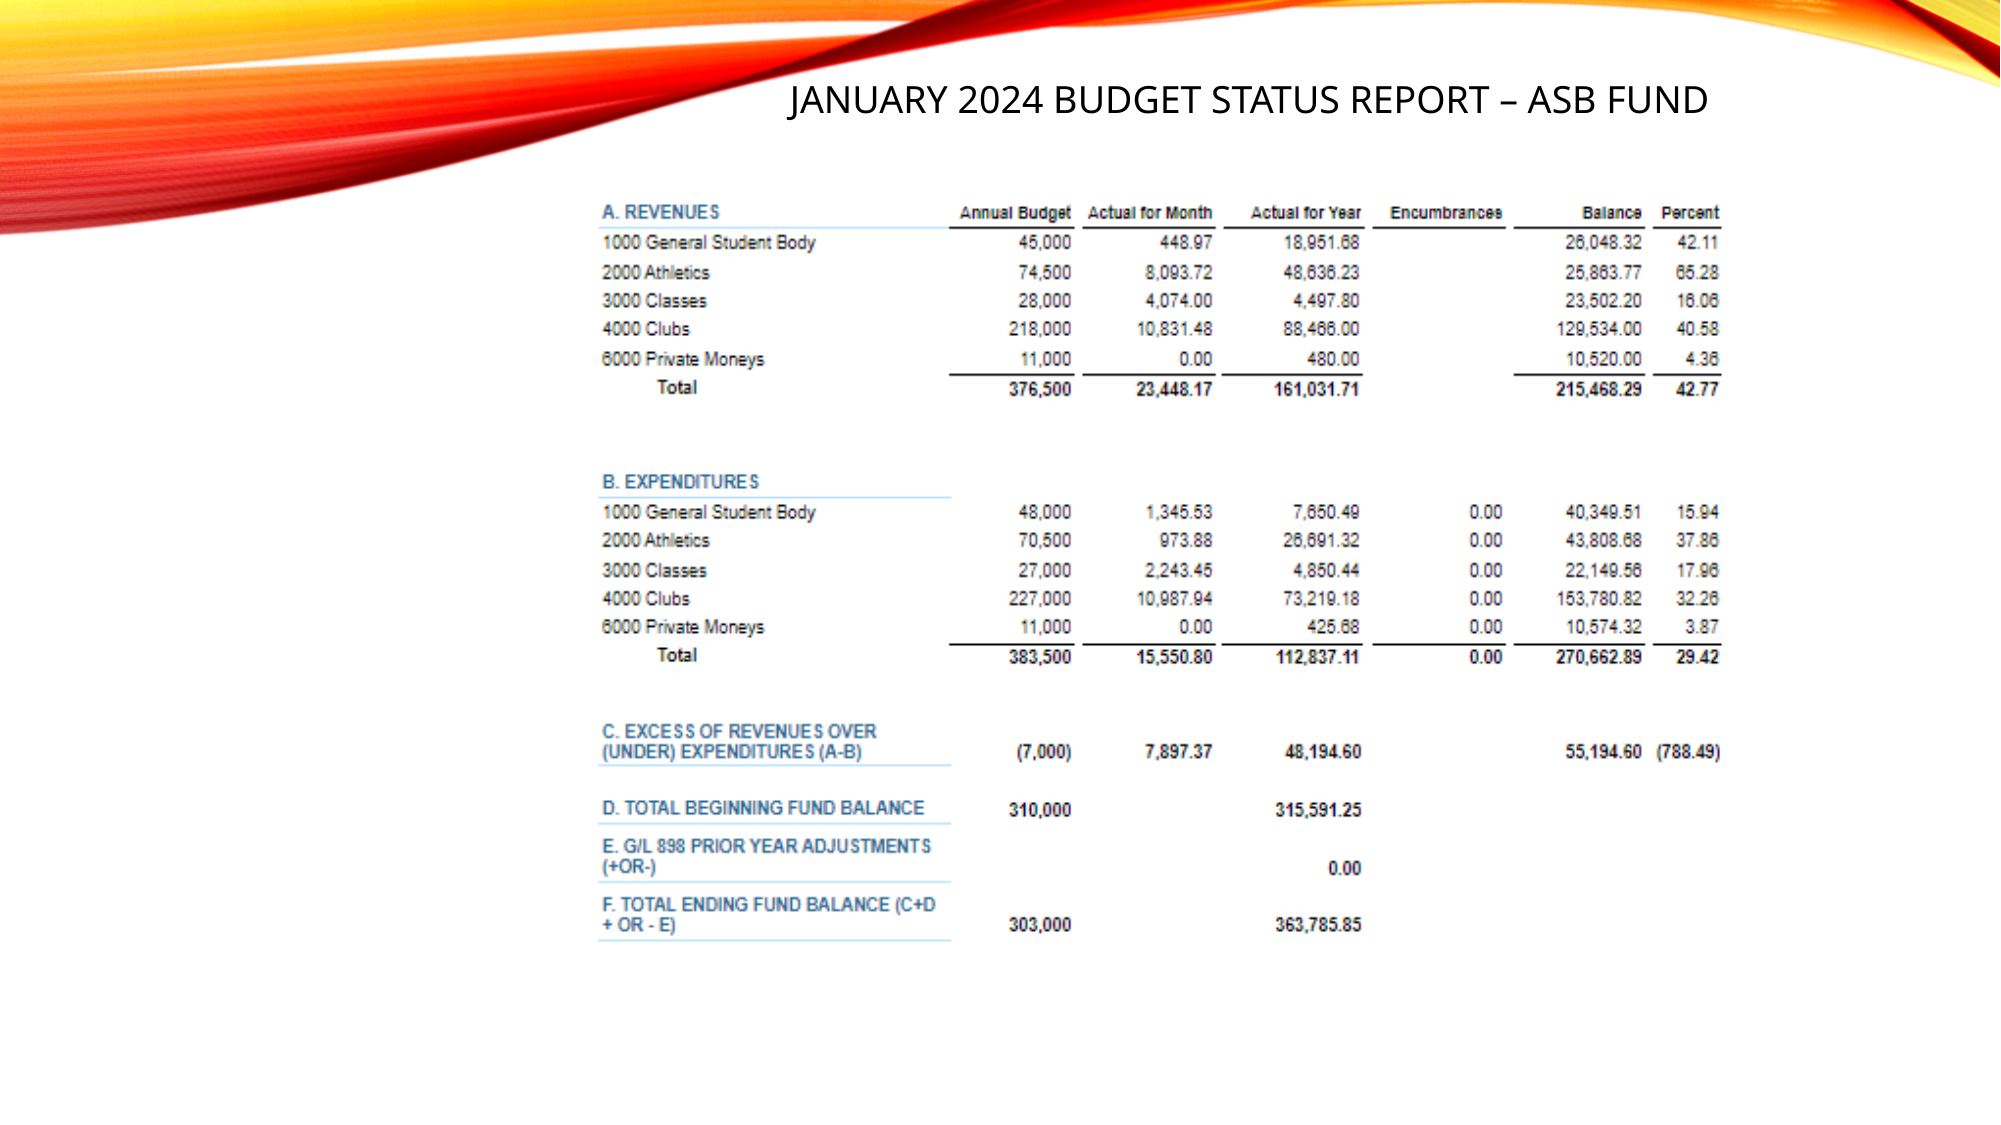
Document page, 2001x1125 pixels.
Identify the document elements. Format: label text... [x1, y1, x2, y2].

picture [0, 0, 2000, 952]
title JANUARY 2024 BUDGET STATUS REPORT – ASB FUND [543, 54, 1957, 148]
